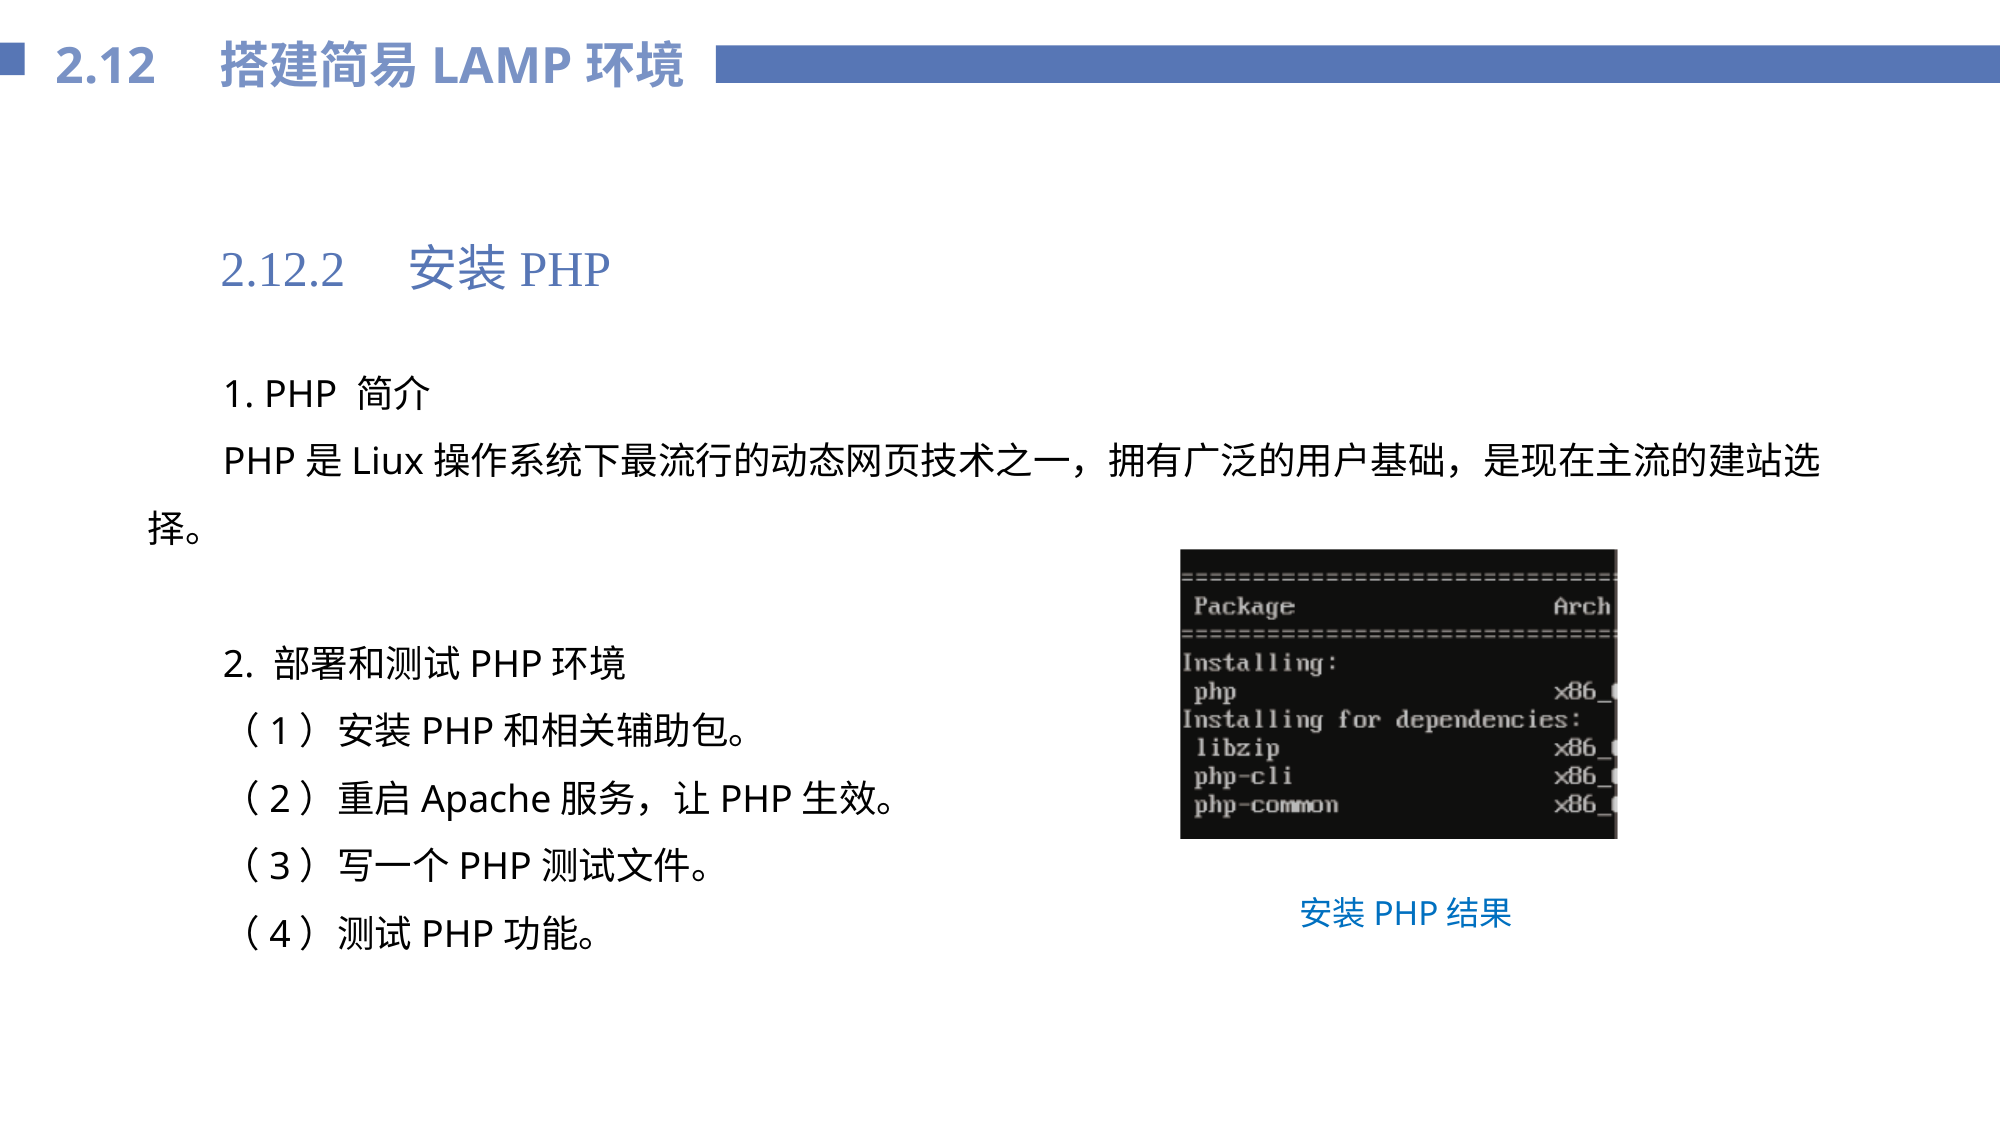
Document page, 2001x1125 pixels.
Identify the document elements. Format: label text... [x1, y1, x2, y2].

picture [1179, 548, 1621, 839]
text_box 2.12.2 安装PHP [205, 229, 980, 304]
text_box 安装PHP结果 [1284, 885, 1744, 940]
text_box 1. PHP 简介 PHP是Liux操作系统下最流行的动态网页技术之一，拥有广泛的用户基础，是现在主流的建站选择。 2. 部署和测试PHP环境 （1）安装PHP和相关辅助包。 （2）重启Apache服务，让PHP生效。 （3）写一个PHP测试文件。 （4）测试PHP功能。 [147, 347, 1852, 1023]
text_box 2.12 搭建简易LAMP环境 [55, 33, 686, 94]
text_box [715, 44, 2000, 84]
text_box [0, 41, 26, 76]
